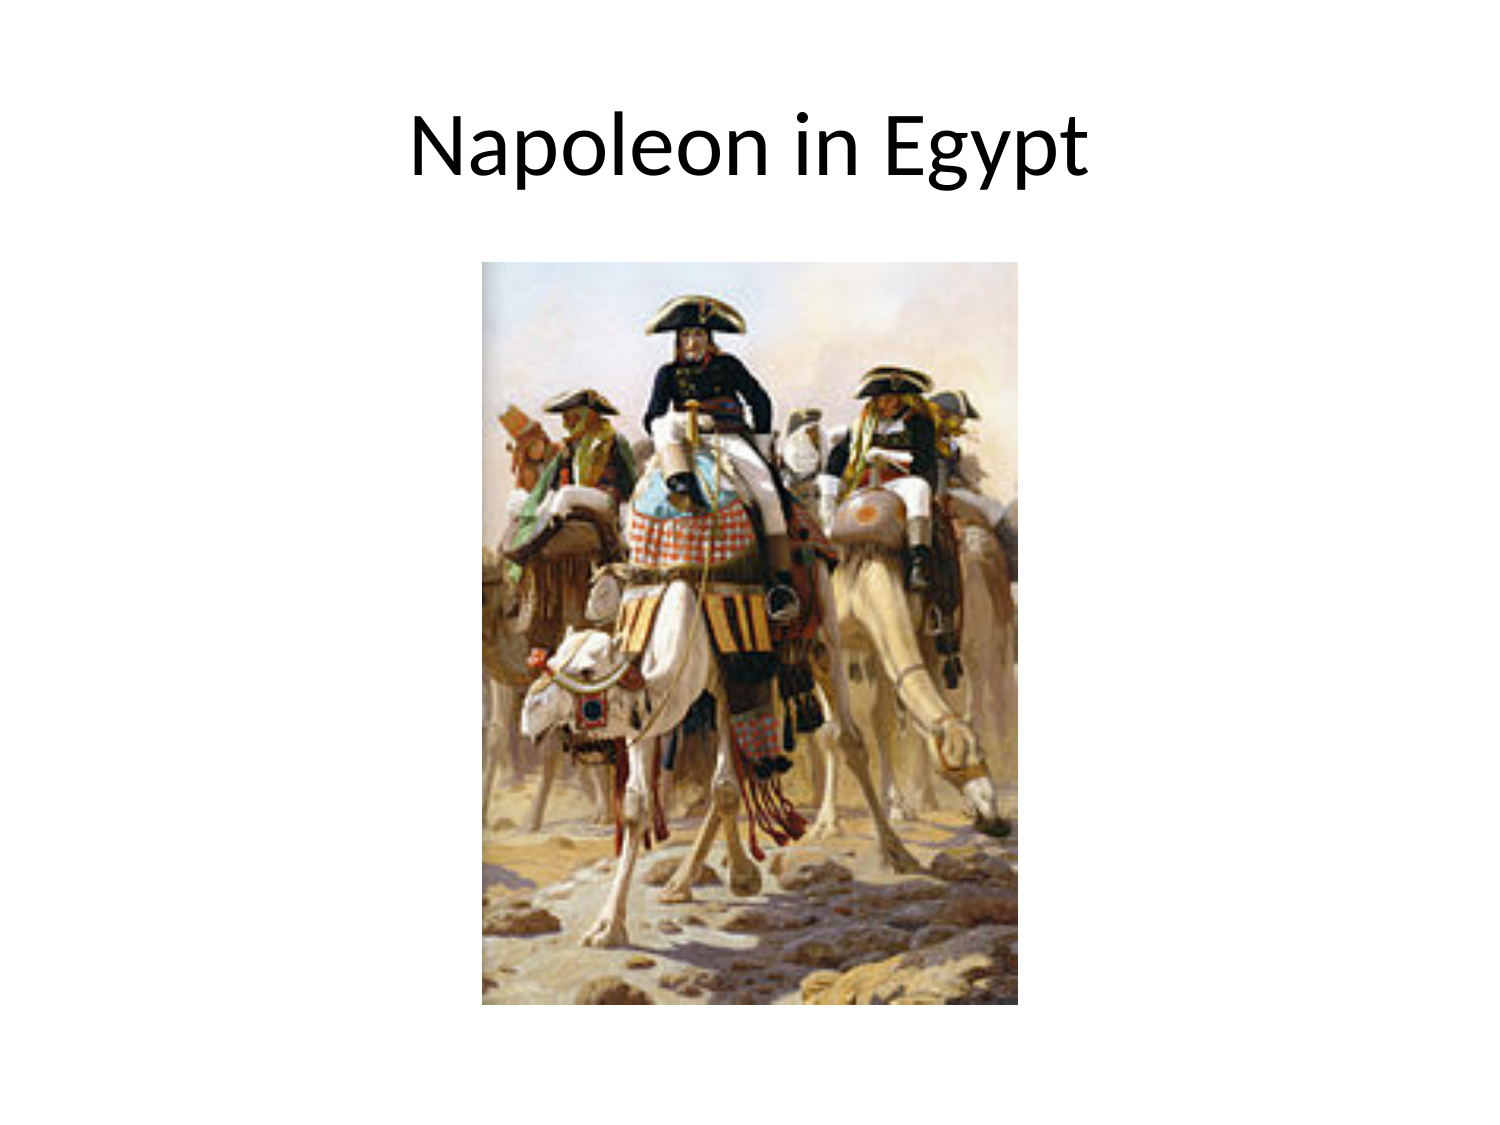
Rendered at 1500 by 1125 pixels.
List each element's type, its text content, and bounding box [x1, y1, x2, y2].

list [74, 262, 1426, 1006]
title Napoleon in Egypt [75, 45, 1425, 233]
